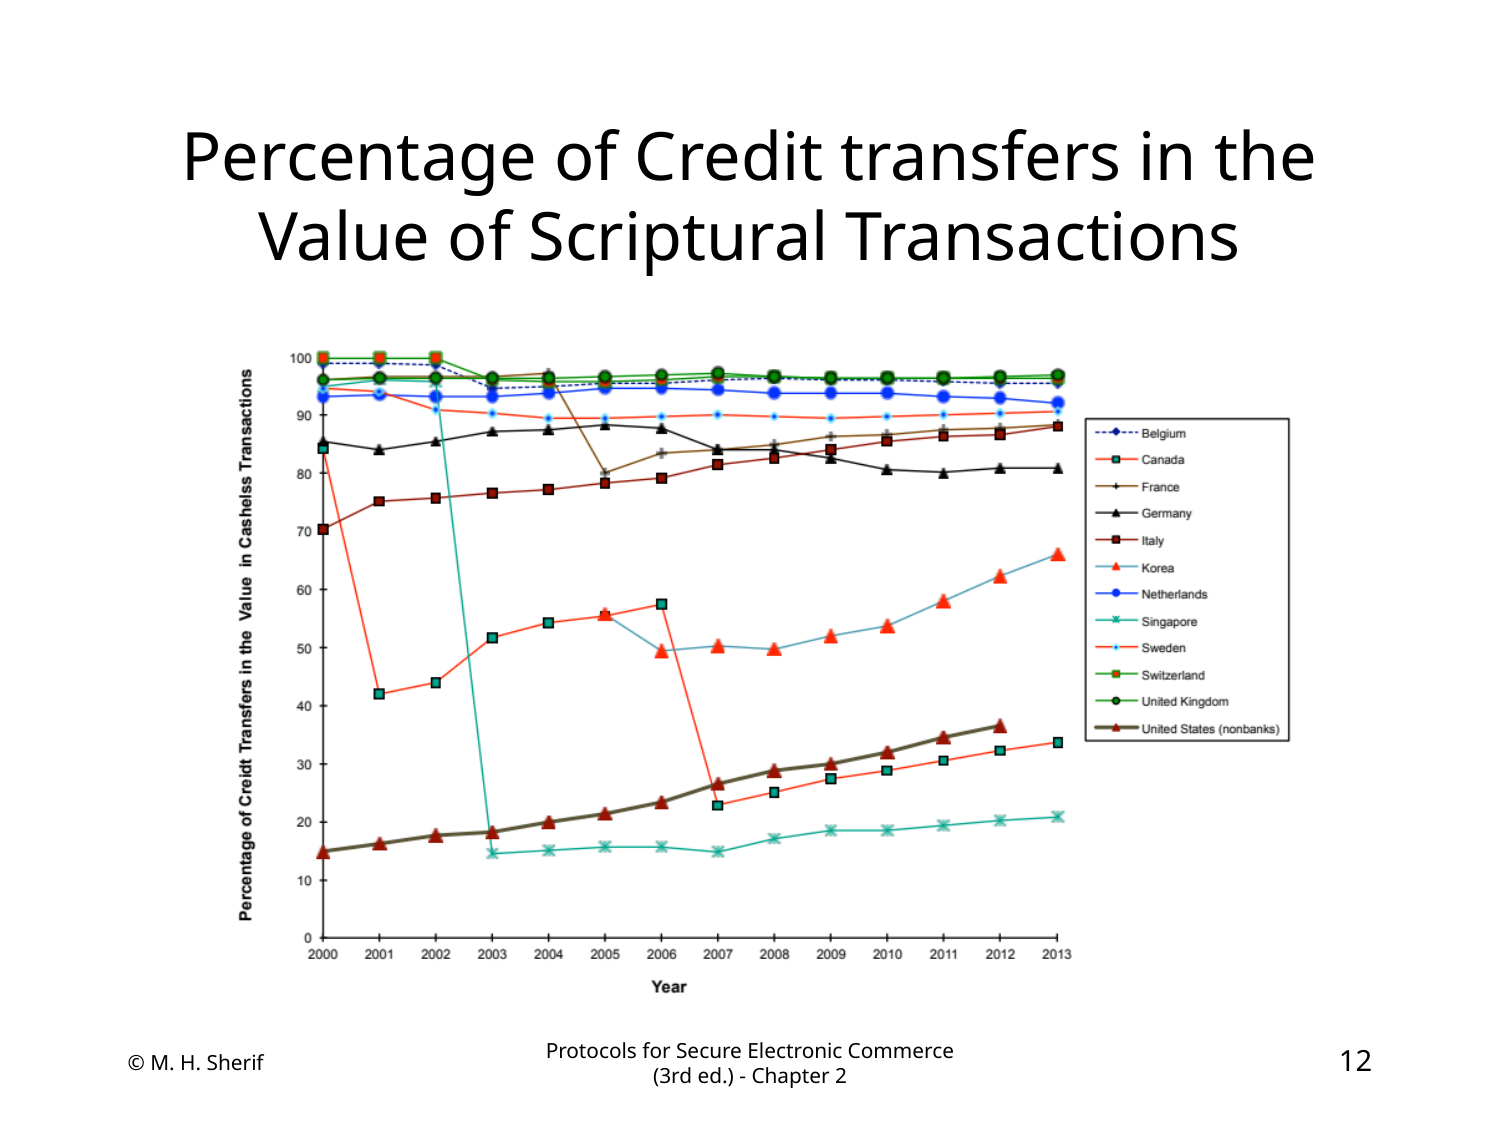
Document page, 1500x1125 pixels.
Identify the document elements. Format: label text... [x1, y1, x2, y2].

slide_number 12 [1074, 1025, 1388, 1100]
footer Protocols for Secure Electronic Commerce (3rd ed.) - Chapter 2 [512, 1025, 988, 1100]
picture [187, 321, 1305, 1007]
title Percentage of Credit transfers in the Value of Scriptural Transactions [112, 99, 1388, 288]
slide_number © M. H. Sherif [112, 1025, 425, 1100]
